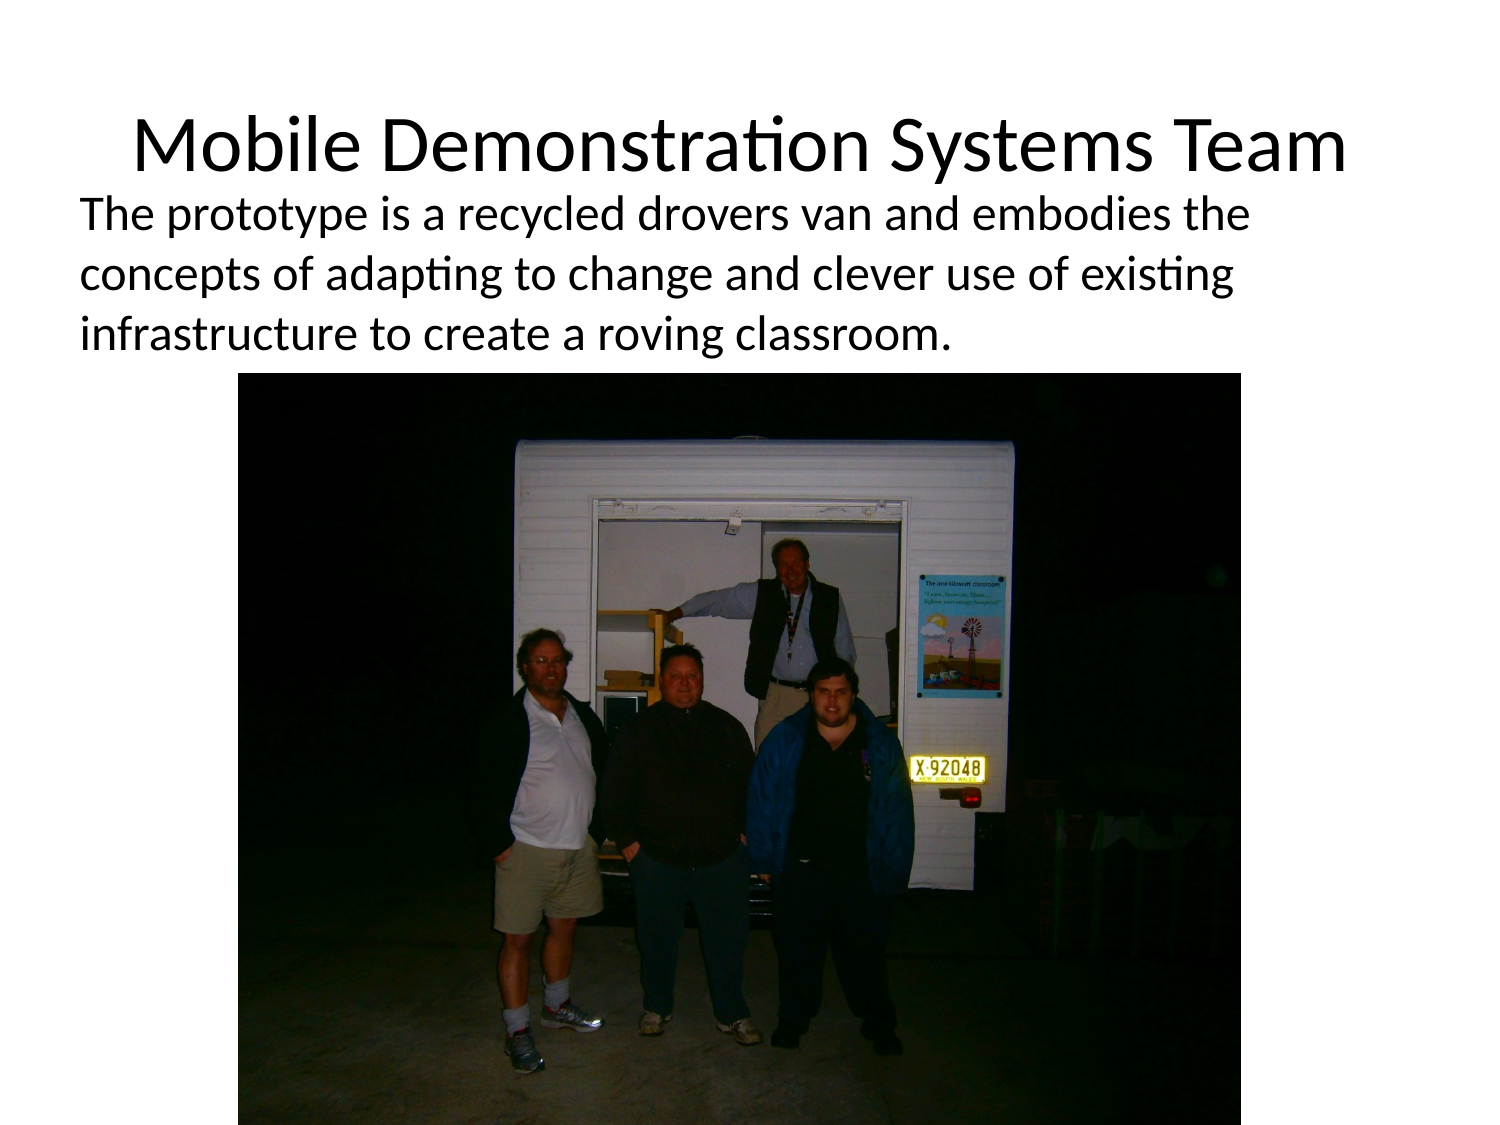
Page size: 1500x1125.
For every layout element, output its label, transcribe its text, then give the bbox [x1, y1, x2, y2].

text_box The prototype is a recycled drovers van and embodies the concepts of adapting to change and clever use of existing infrastructure to create a roving classroom. [64, 172, 1447, 368]
picture [237, 373, 1241, 1125]
title Mobile Demonstration Systems Team [75, 45, 1425, 172]
